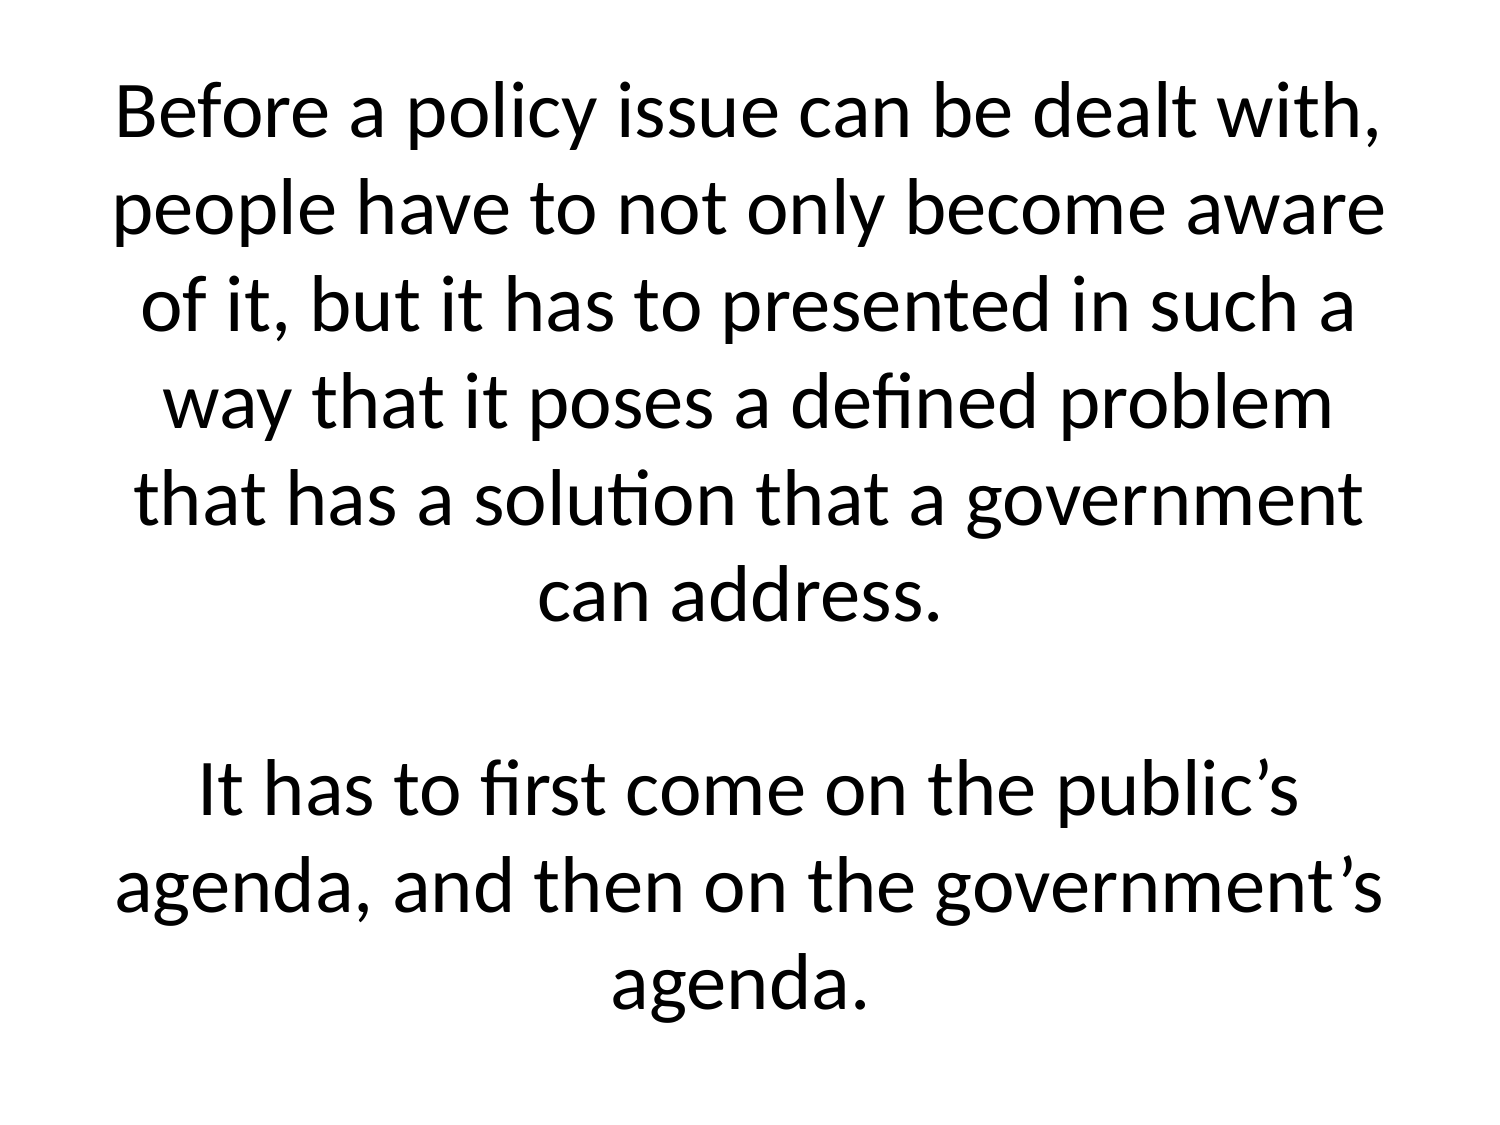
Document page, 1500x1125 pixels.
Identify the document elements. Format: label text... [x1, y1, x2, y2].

title Before a policy issue can be dealt with, people have to not only become aware of it, but it has to presented in such a way that it poses a defined problem that has a solution that a government can address. It has to first come on the public’s agenda, and then on the government’s agenda. [75, 45, 1425, 1038]
